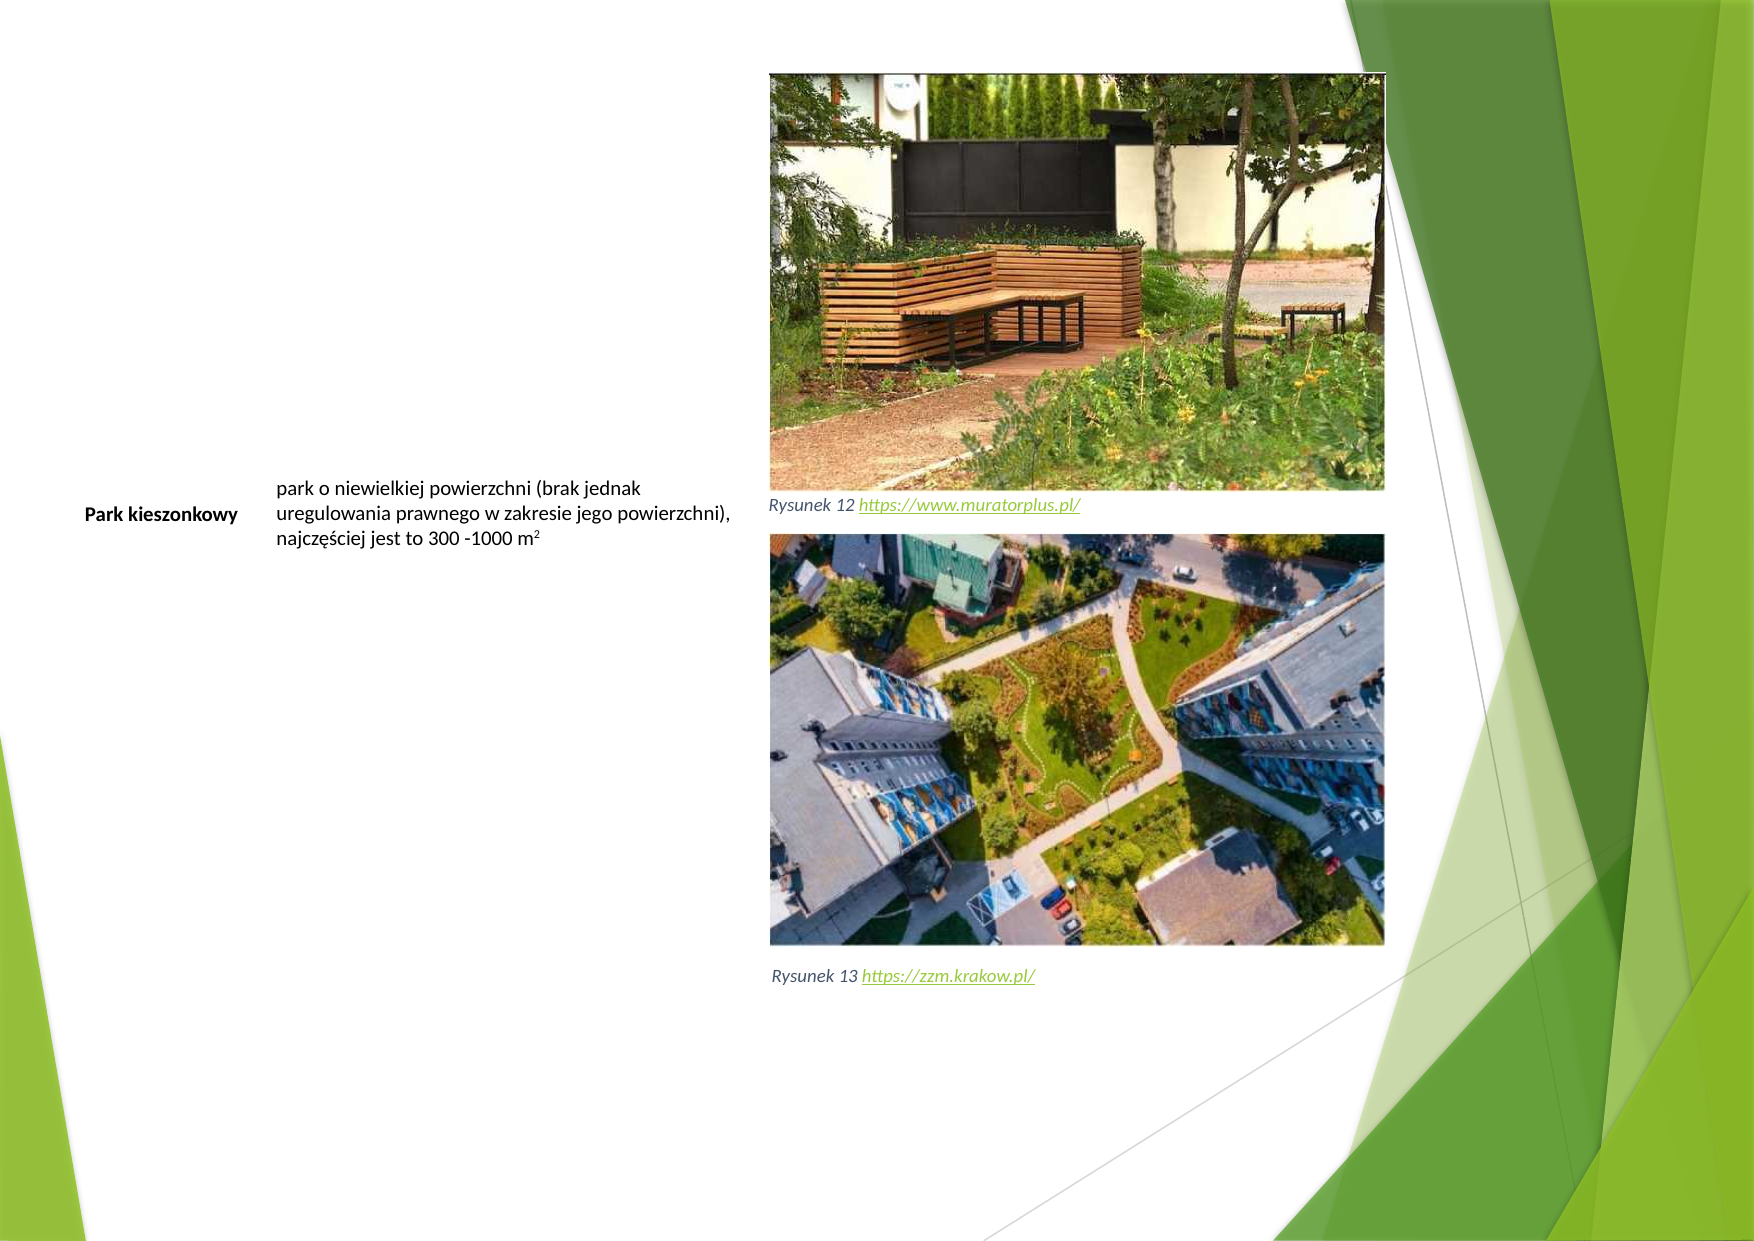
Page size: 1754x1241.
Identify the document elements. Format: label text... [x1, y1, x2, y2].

text_box park o niewielkiej powierzchni (brak jednak uregulowania prawnego w zakresie jego powierzchni), najczęściej jest to 300 -1000 m2 [276, 474, 738, 550]
text_box Rysunek 12 https://www.muratorplus.pl/ [768, 500, 1089, 516]
picture [768, 71, 1387, 493]
text_box Rysunek 13 https://zzm.krakow.pl/ [771, 963, 1044, 987]
text_box Park kieszonkowy [84, 500, 244, 525]
picture [768, 533, 1387, 947]
